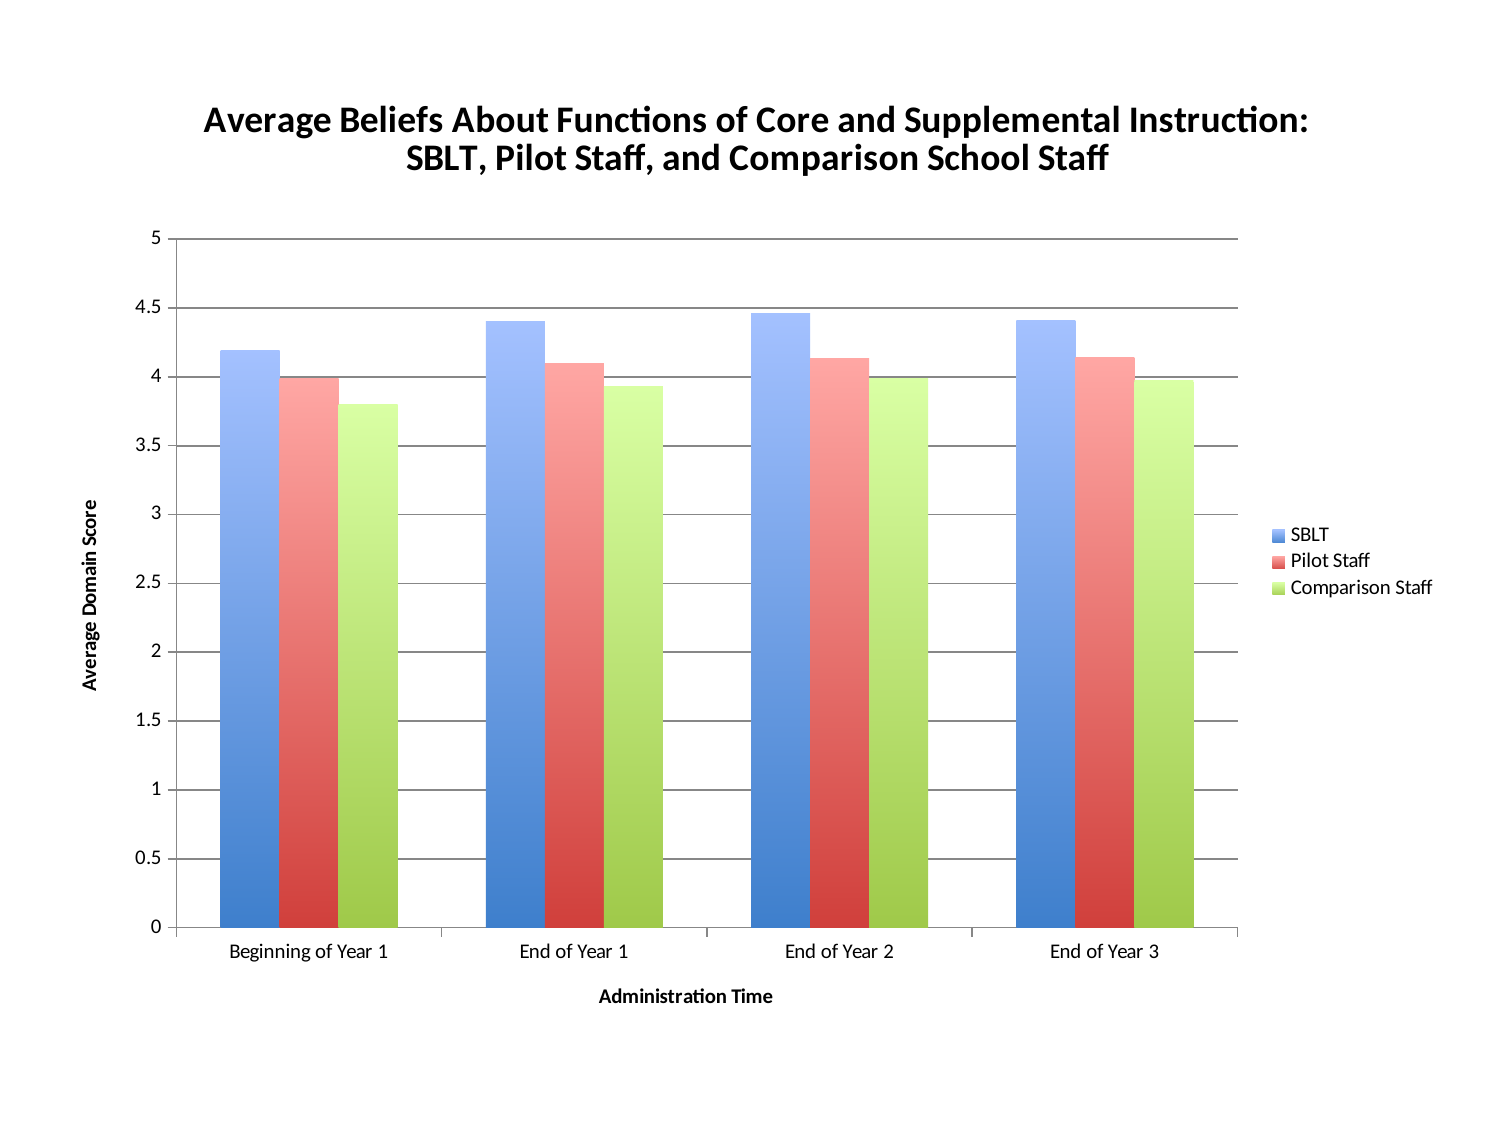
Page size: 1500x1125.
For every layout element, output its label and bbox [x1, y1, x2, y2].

chart [47, 85, 1453, 1040]
